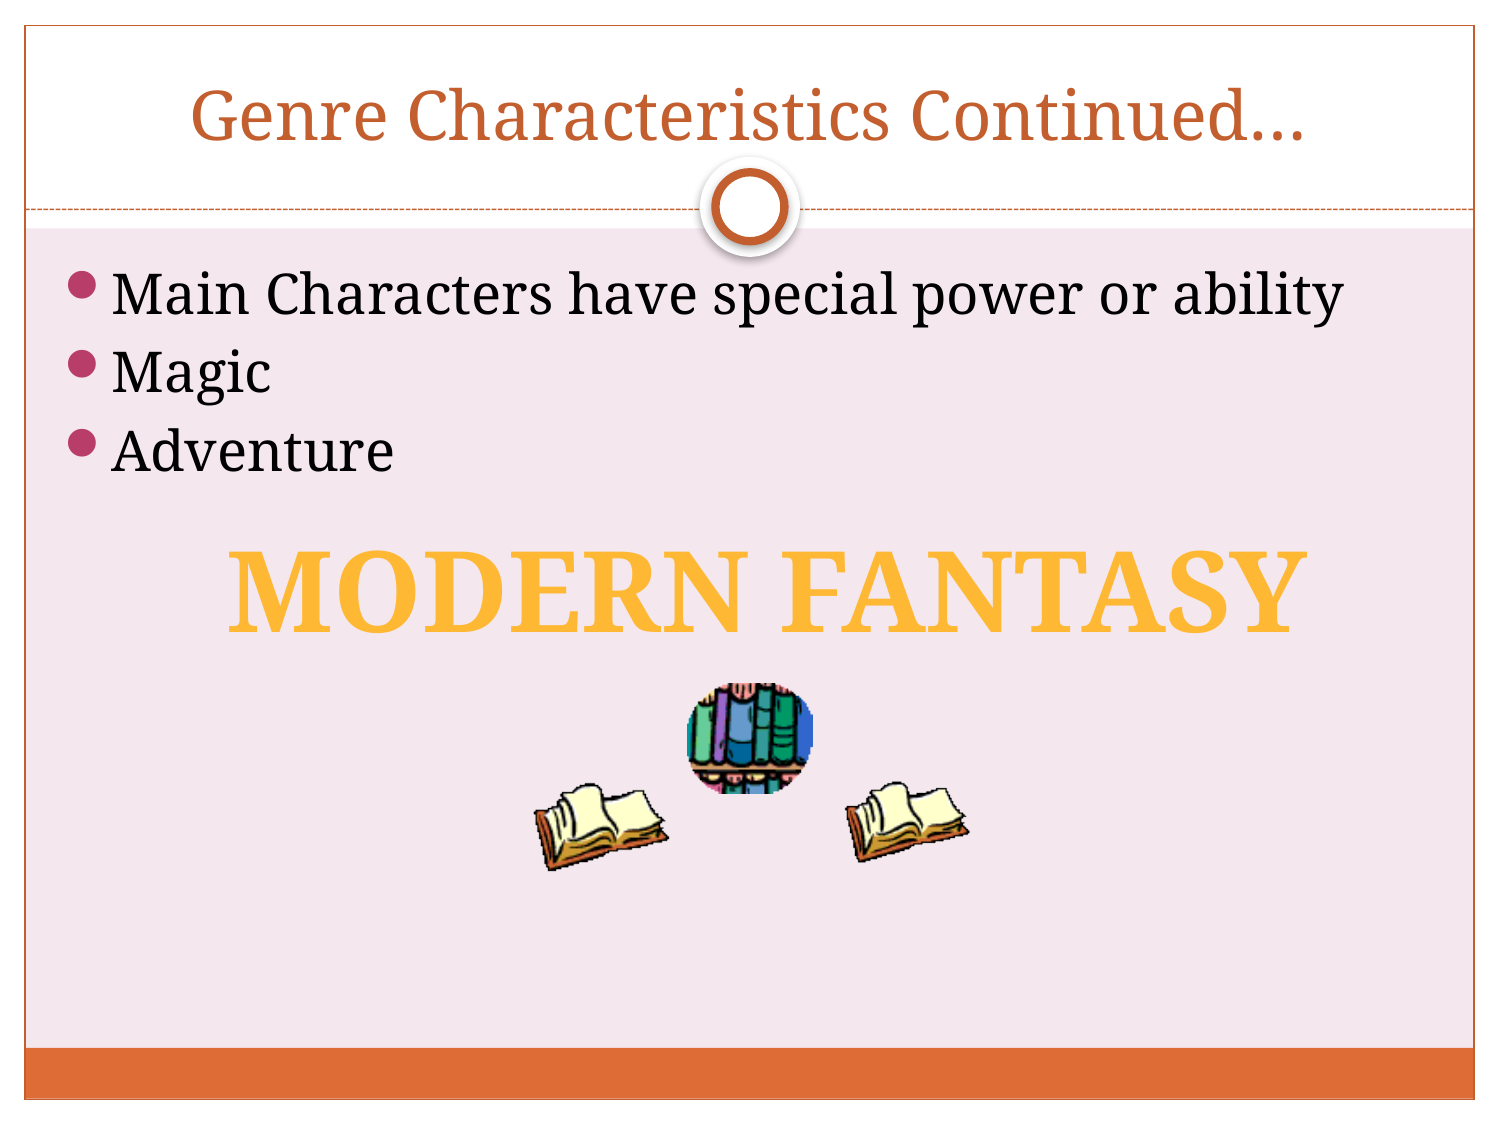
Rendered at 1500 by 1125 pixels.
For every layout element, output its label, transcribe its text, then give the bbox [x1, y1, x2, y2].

picture [524, 762, 675, 877]
picture [837, 762, 976, 868]
title Genre Characteristics Continued… [49, 37, 1450, 162]
text_box Modern Fantasy [211, 512, 1324, 663]
picture [687, 683, 813, 794]
list Main Characters have special power or ability Magic Adventure [49, 250, 1445, 1001]
